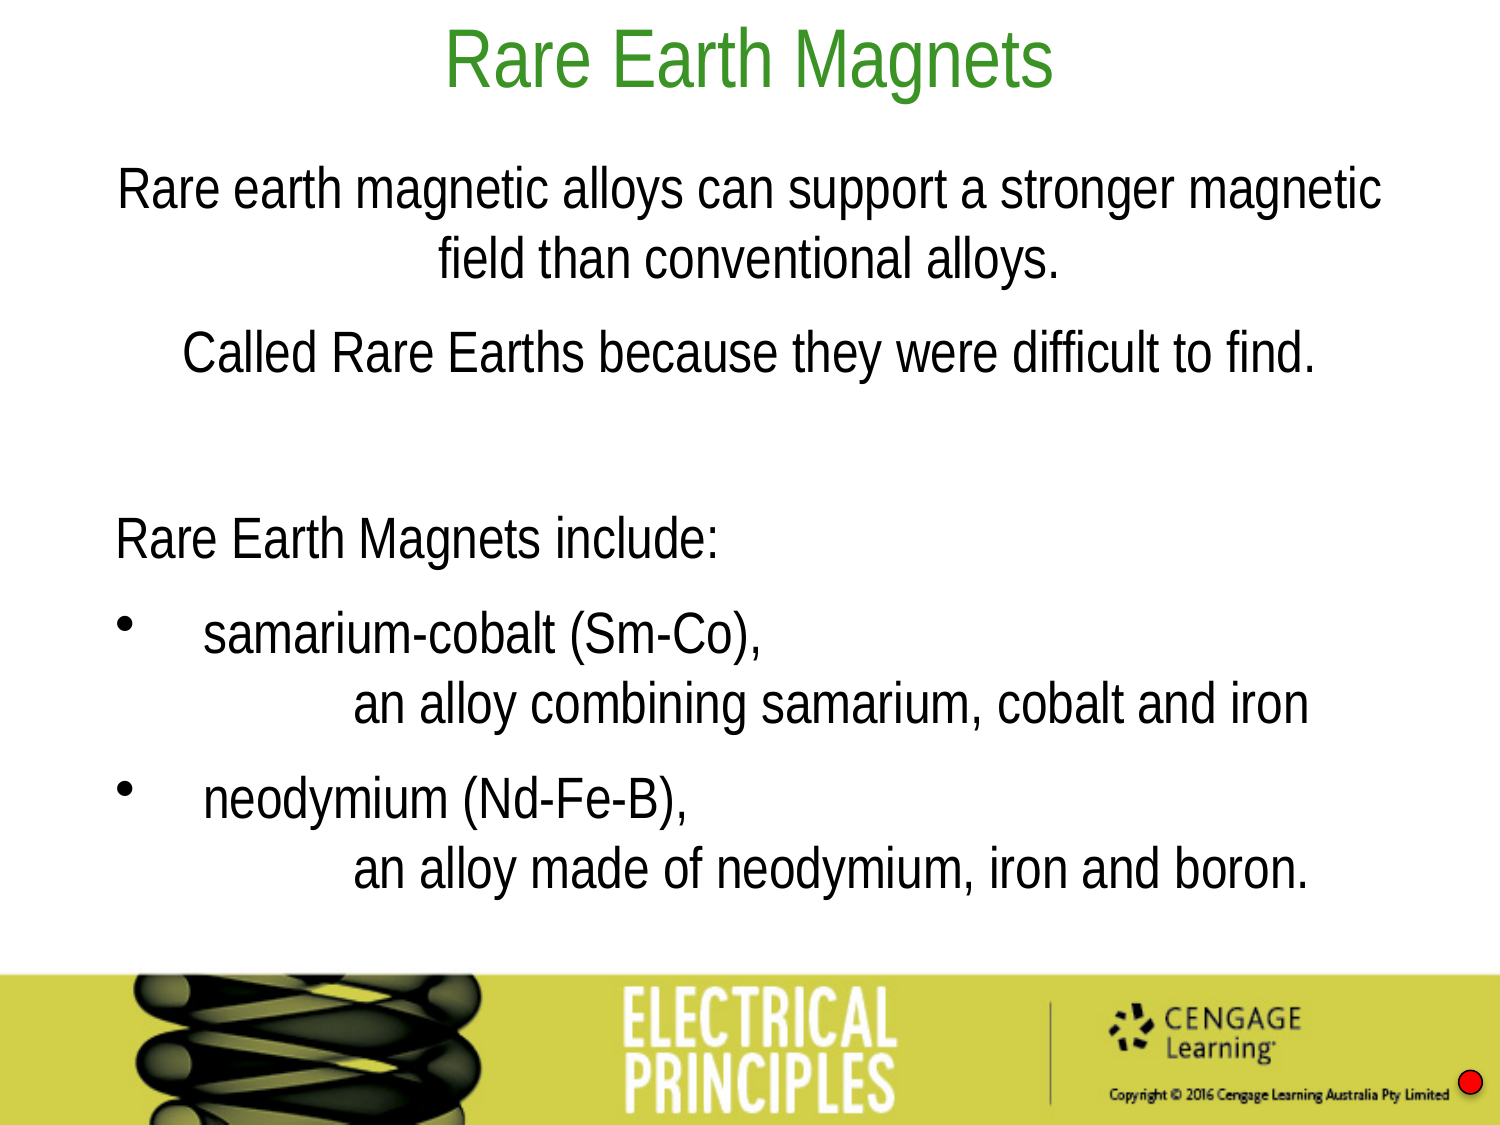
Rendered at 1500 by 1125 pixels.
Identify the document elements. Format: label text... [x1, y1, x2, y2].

text_box [1457, 1069, 1484, 1095]
picture [0, 107, 1500, 1125]
text_box Rare Earth Magnets [0, 0, 1500, 107]
text_box Rare earth magnetic alloys can support a stronger magnetic field than conventional alloys. Called Rare Earths because they were difficult to find. Rare Earth Magnets include: samarium-cobalt (Sm-Co), an alloy combining samarium, cobalt and iron neodymium (Nd-Fe-B), an alloy made of neodymium, iron and boron. [100, 143, 1400, 908]
